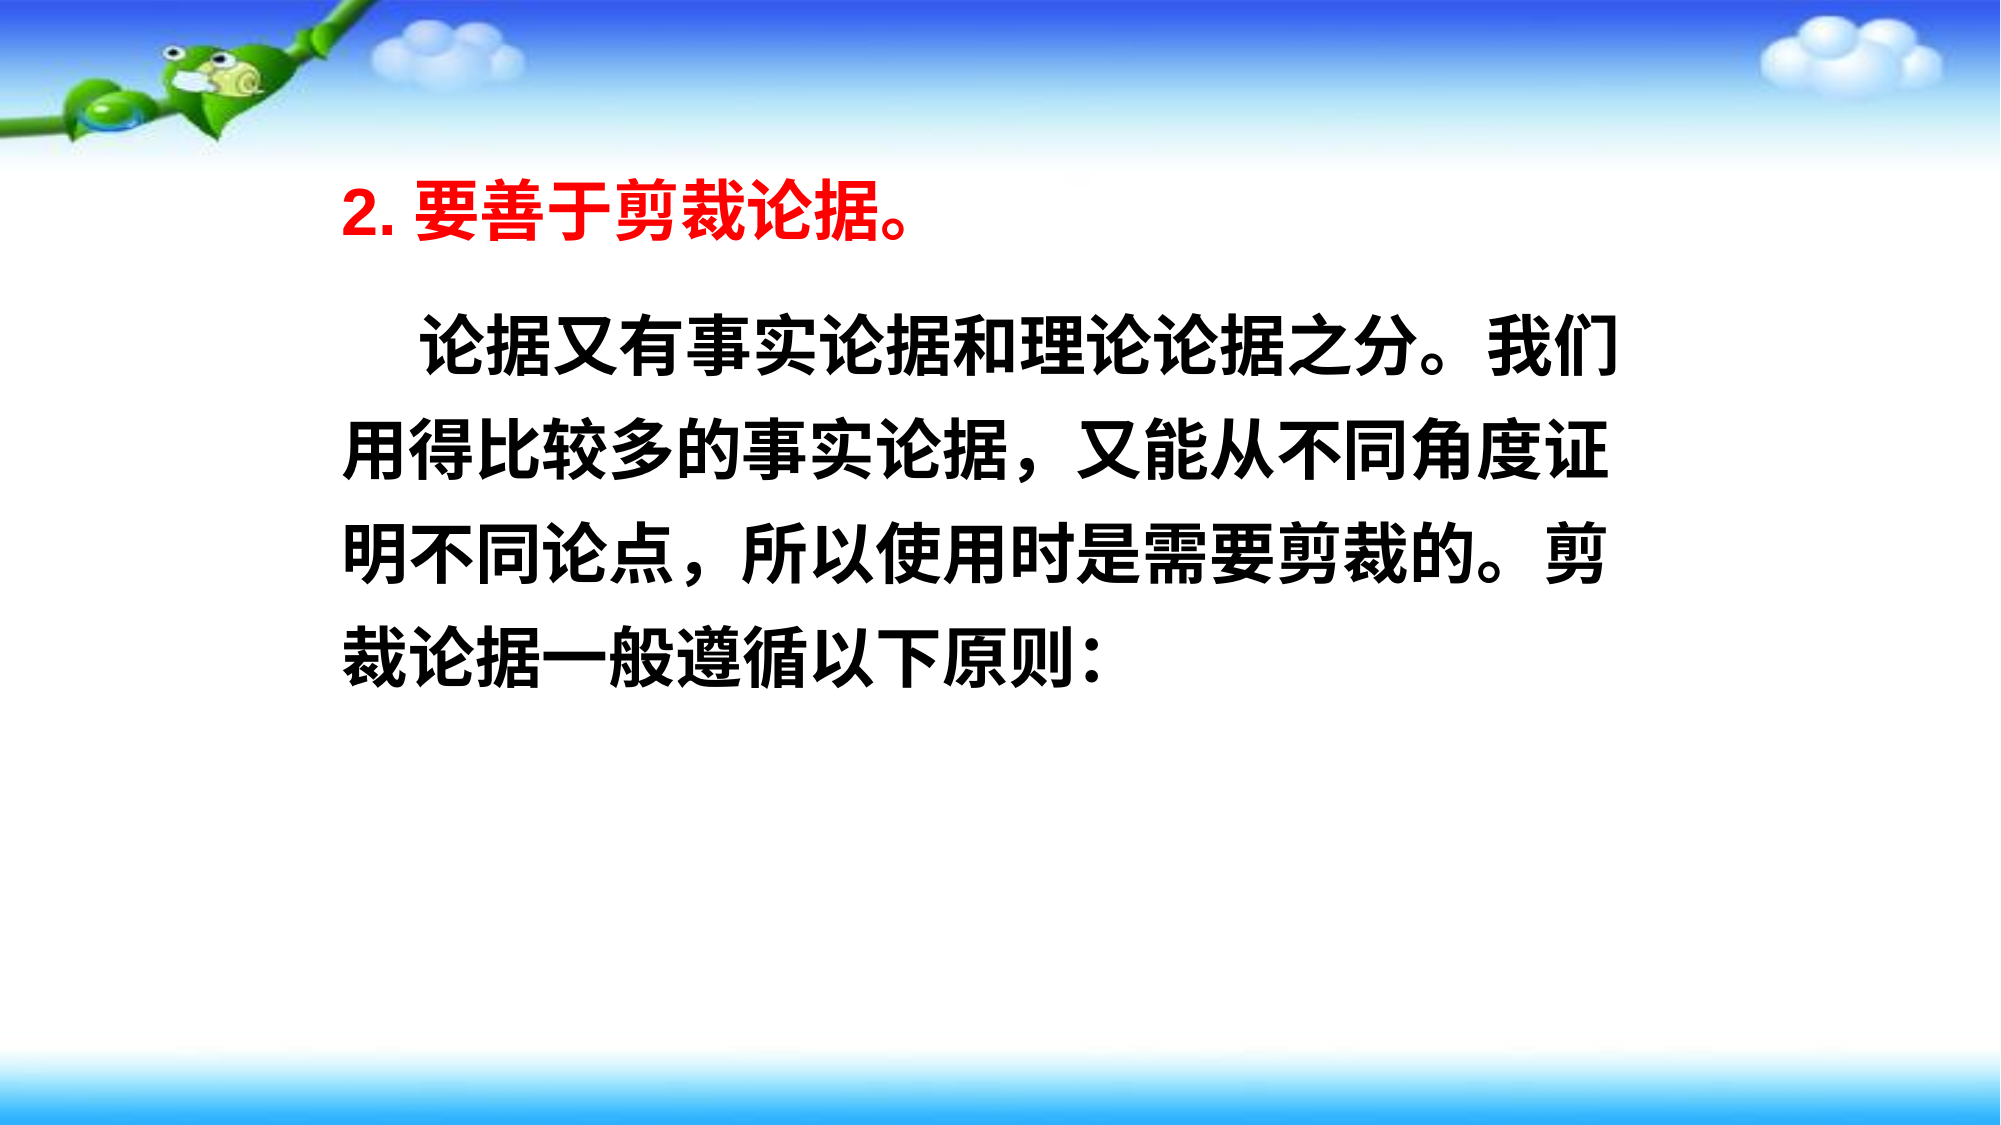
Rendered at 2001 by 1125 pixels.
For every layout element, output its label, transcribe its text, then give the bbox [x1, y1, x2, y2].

text_box 2.要善于剪裁论据。 论据又有事实论据和理论论据之分。我们用得比较多的事实论据，又能从不同角度证明不同论点，所以使用时是需要剪裁的。剪裁论据一般遵循以下原则： [326, 137, 1650, 703]
picture [0, 0, 2001, 1125]
